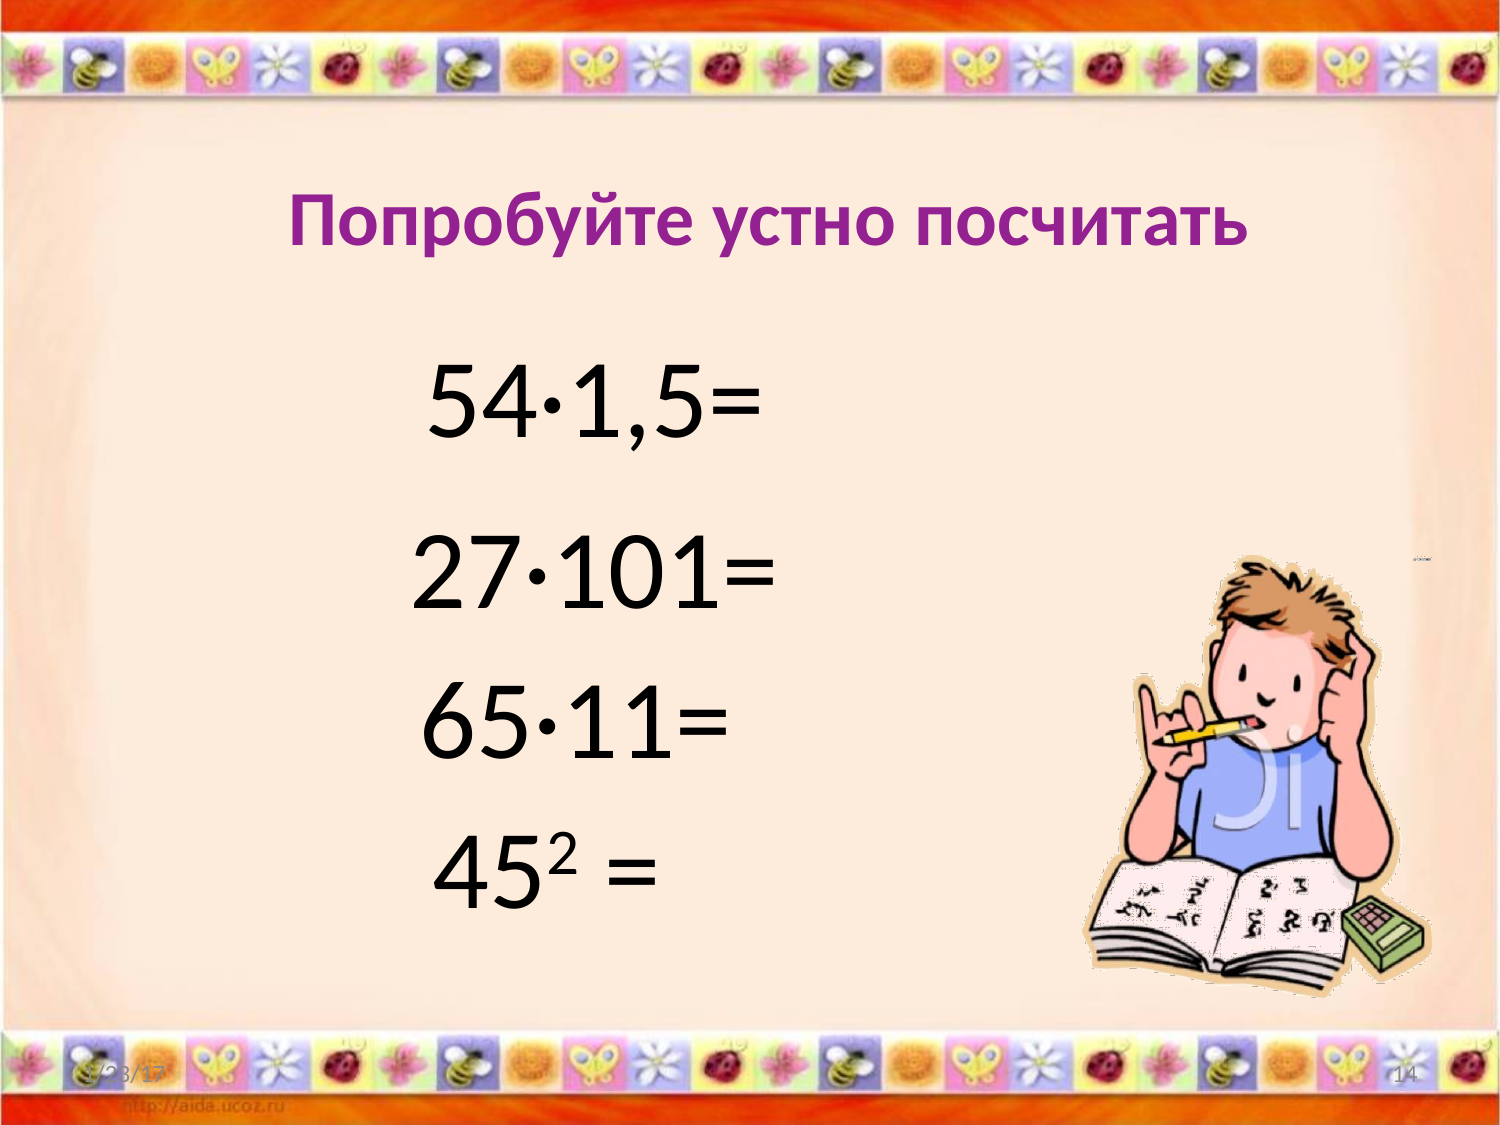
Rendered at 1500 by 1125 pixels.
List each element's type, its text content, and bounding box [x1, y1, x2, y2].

text_box 65·11= [355, 638, 796, 789]
text_box 27·101= [345, 488, 843, 639]
picture [0, 0, 1500, 1125]
slide_number 14 [1381, 1050, 1426, 1096]
text_box 1/23/17 [75, 1050, 425, 1095]
text_box 452 = [368, 788, 725, 939]
text_box 54·1,5= [360, 317, 829, 468]
title Попробуйте устно посчитать [212, 134, 1327, 294]
